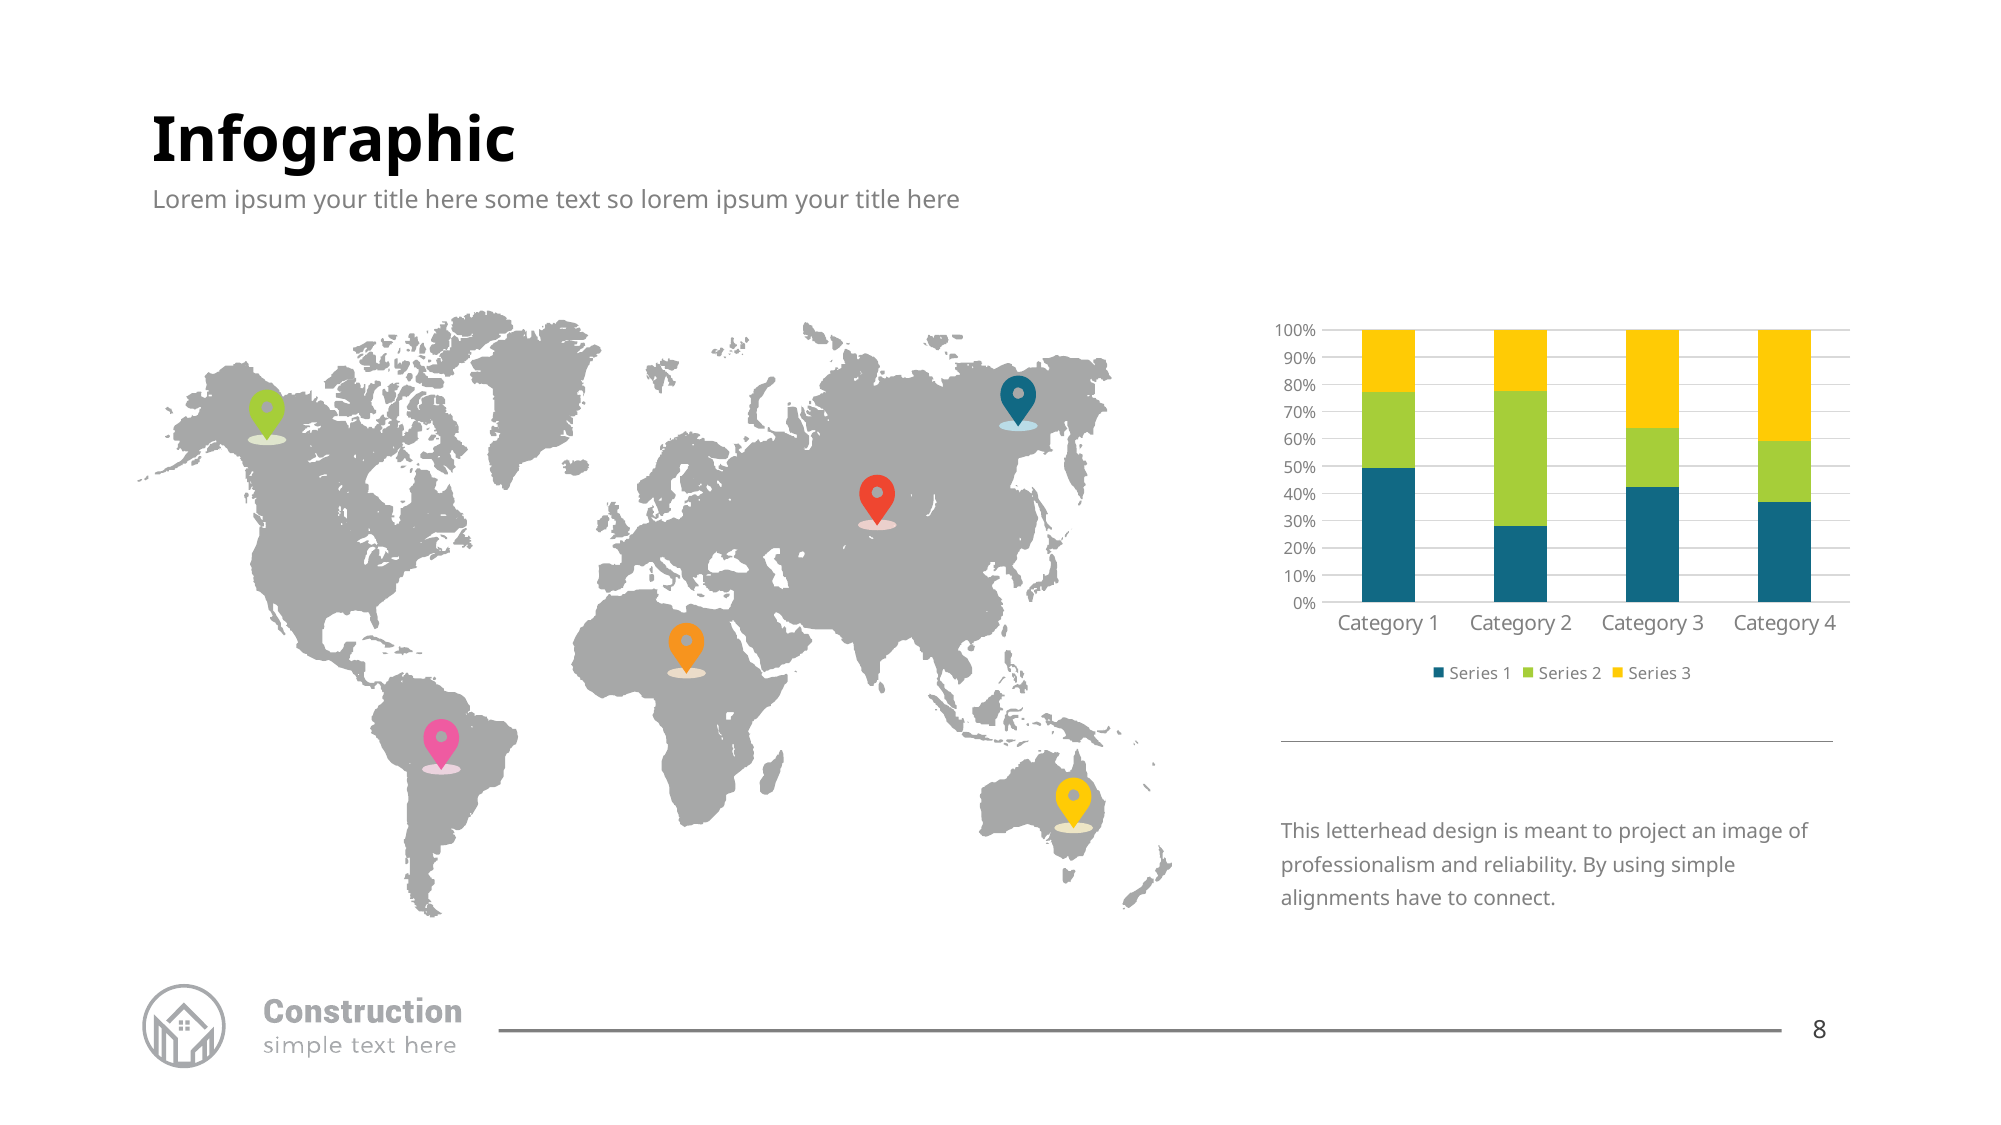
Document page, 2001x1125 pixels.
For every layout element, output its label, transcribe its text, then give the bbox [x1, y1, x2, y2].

title Infographic [137, 100, 1863, 179]
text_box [137, 310, 1863, 918]
list Lorem ipsum your title here some text so lorem ipsum your title here [137, 179, 1863, 226]
slide_number 8 [1781, 992, 1858, 1069]
